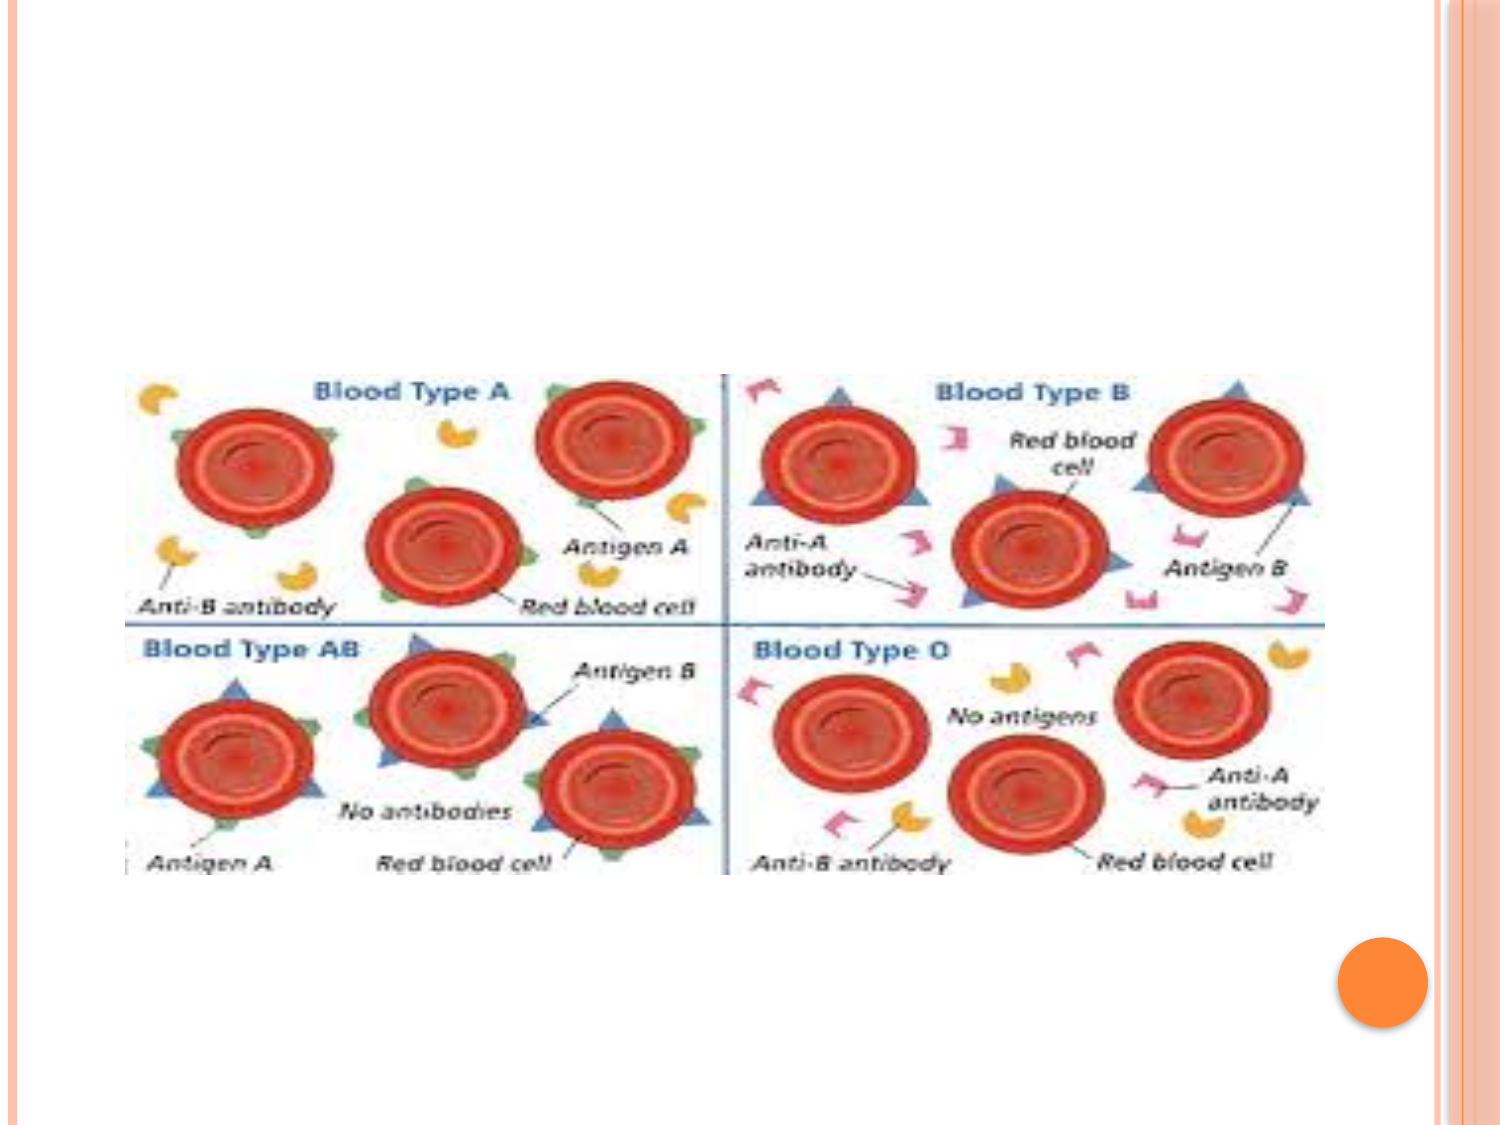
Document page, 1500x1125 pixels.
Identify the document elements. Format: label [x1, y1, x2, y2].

list [124, 374, 1326, 876]
